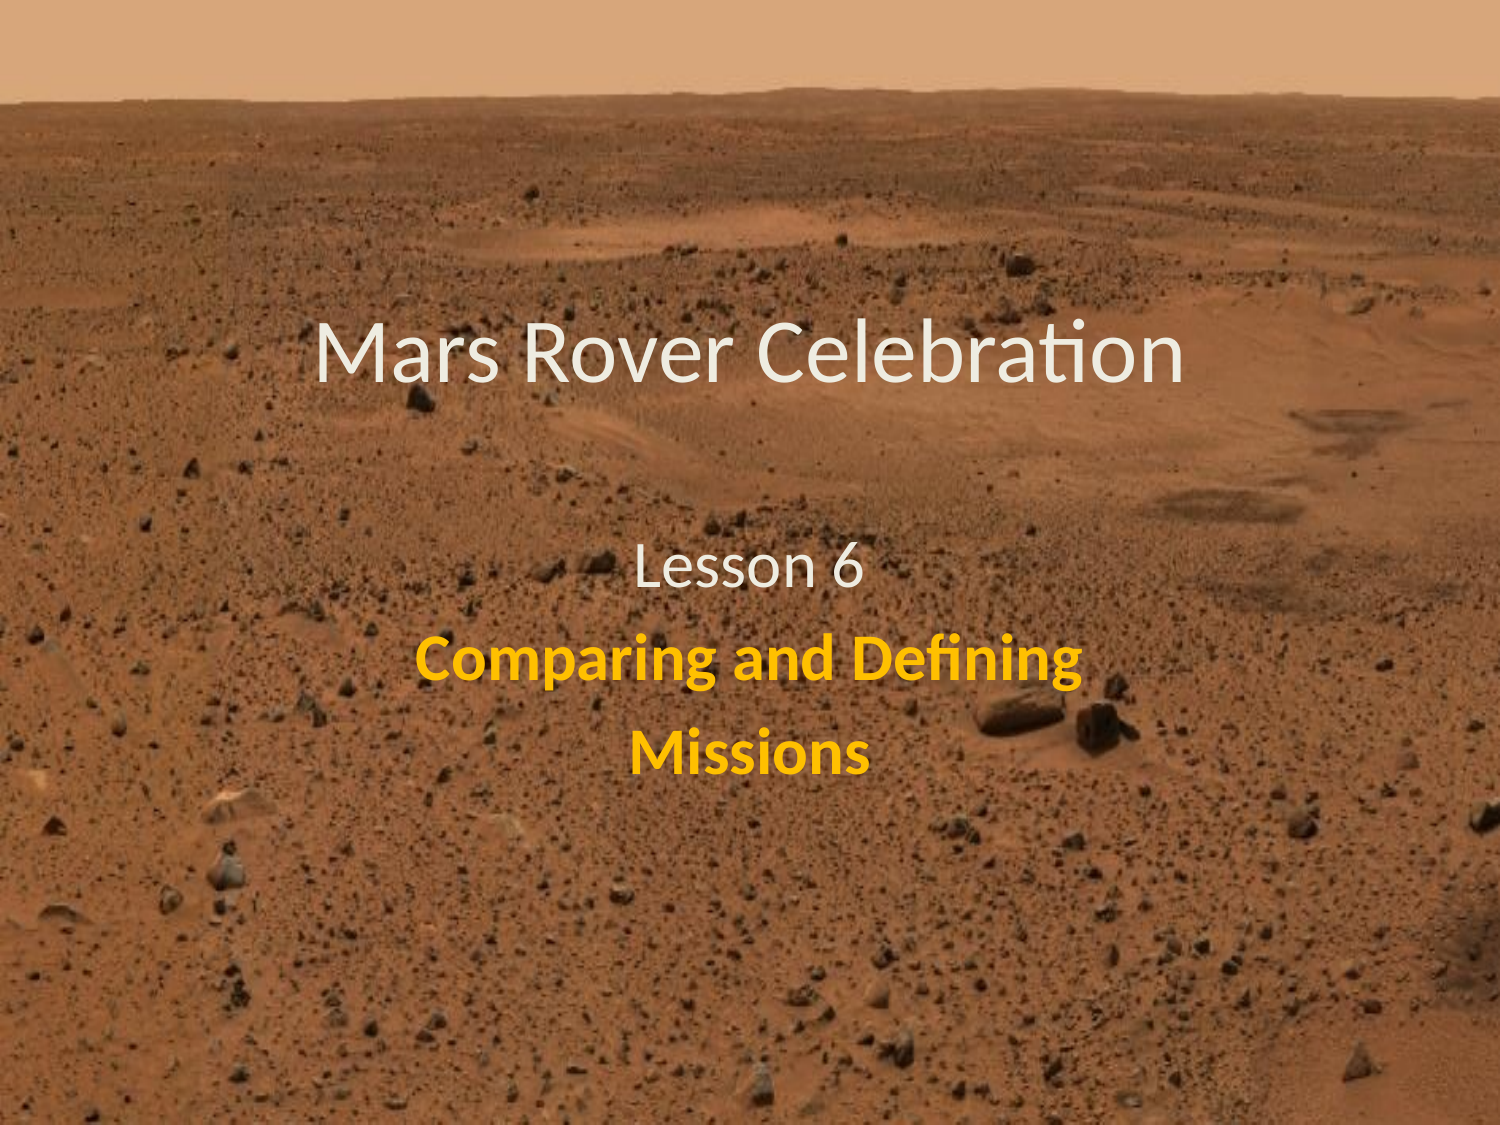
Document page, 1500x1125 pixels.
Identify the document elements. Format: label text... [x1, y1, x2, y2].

title Mars Rover Celebration [112, 224, 1388, 467]
subtitle Lesson 6 Comparing and Defining Missions [225, 513, 1275, 825]
picture [0, 0, 1500, 1125]
